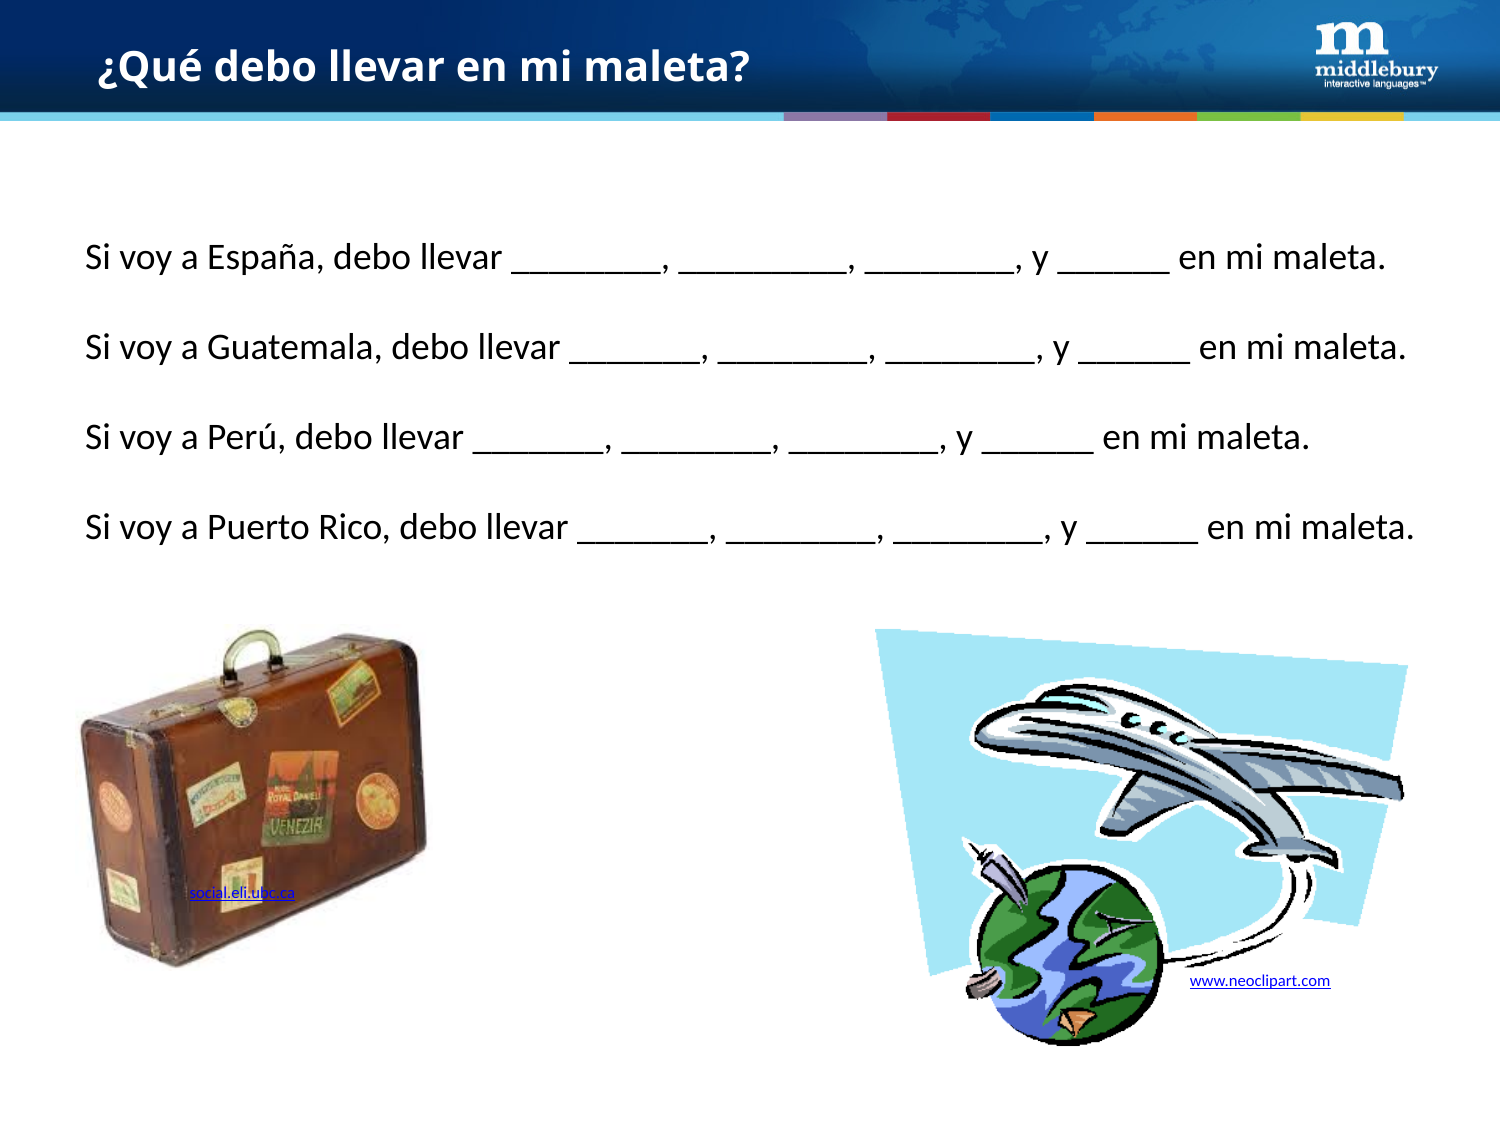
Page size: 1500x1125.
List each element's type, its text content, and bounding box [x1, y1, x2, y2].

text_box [874, 624, 1438, 1051]
picture [0, 0, 1500, 121]
text_box Si voy a España, debo llevar ________, _________, ________, y ______ en mi maleta. Si voy a Guatemala, debo llevar _______, ________, ________, y ______ en mi maleta. Si voy a Perú, debo llevar _______, ________, ________, y ______ en mi maleta. Si voy a Puerto Rico, debo llevar _______, ________, ________, y ______ en mi maleta. [70, 224, 1433, 600]
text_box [74, 624, 476, 971]
title ¿Qué debo llevar en mi maleta? [82, 24, 1245, 105]
